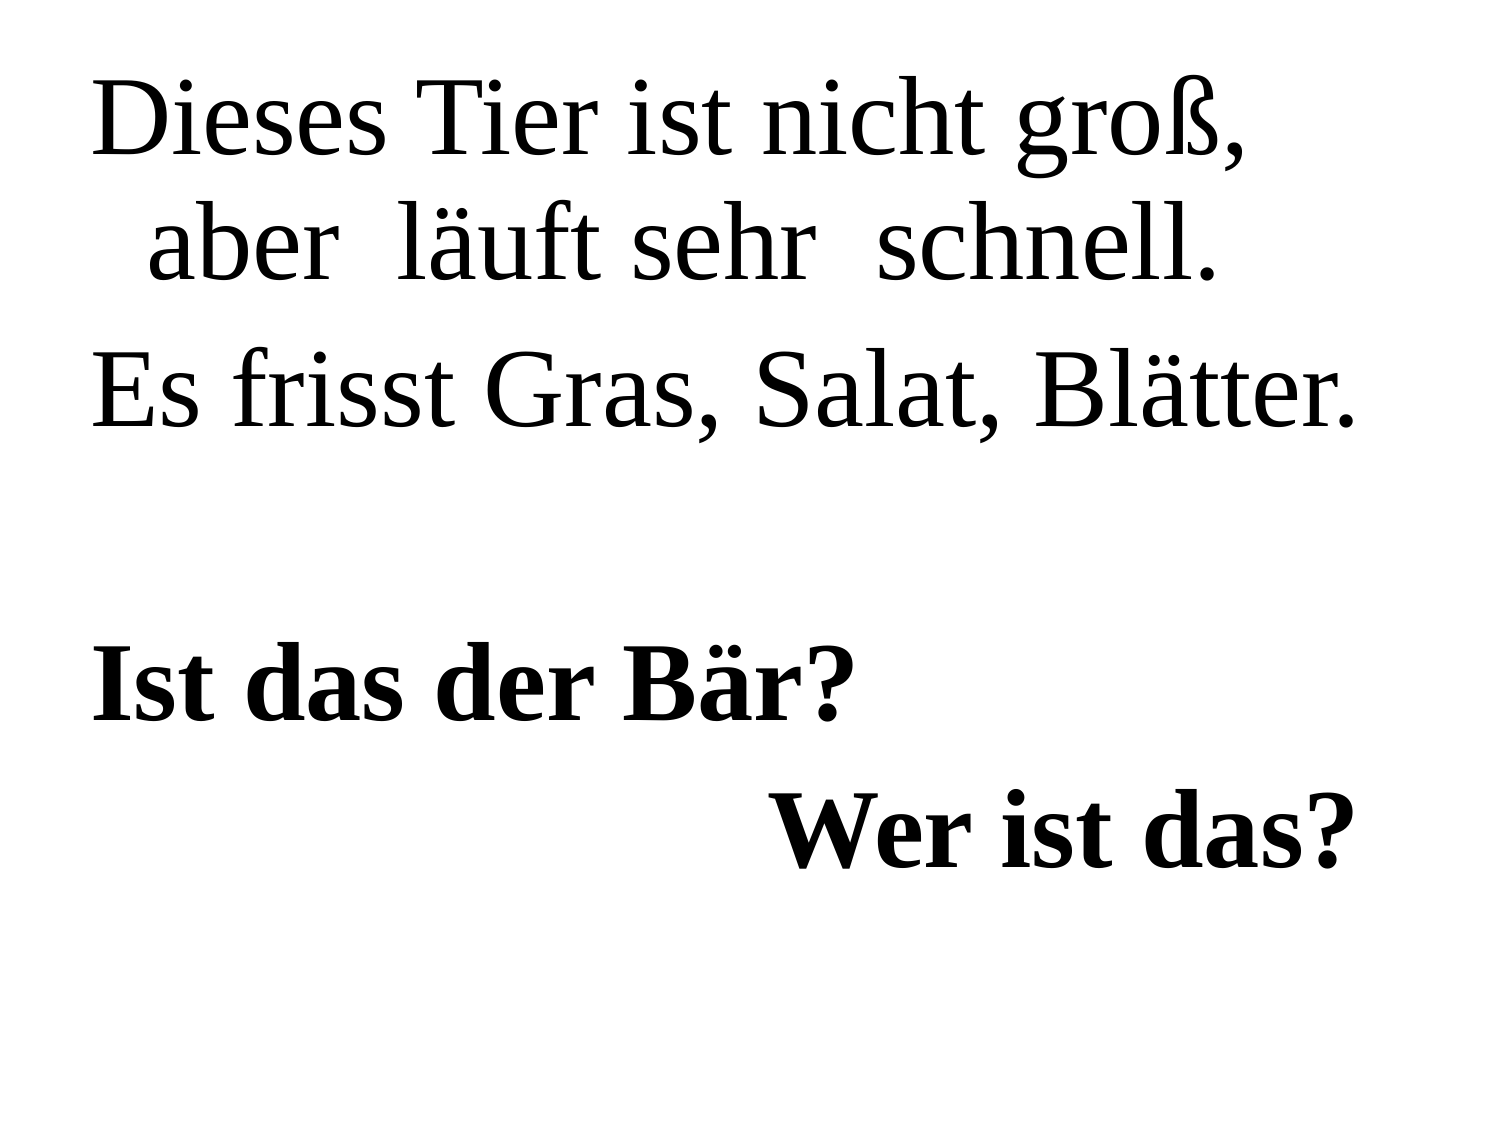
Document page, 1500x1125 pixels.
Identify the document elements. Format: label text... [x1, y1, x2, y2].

list Dieses Tier ist nicht groß, aber läuft sehr schnell. Es frisst Gras, Salat, Blätter. Ist das der Bär? Wer ist das? [75, 46, 1425, 1005]
